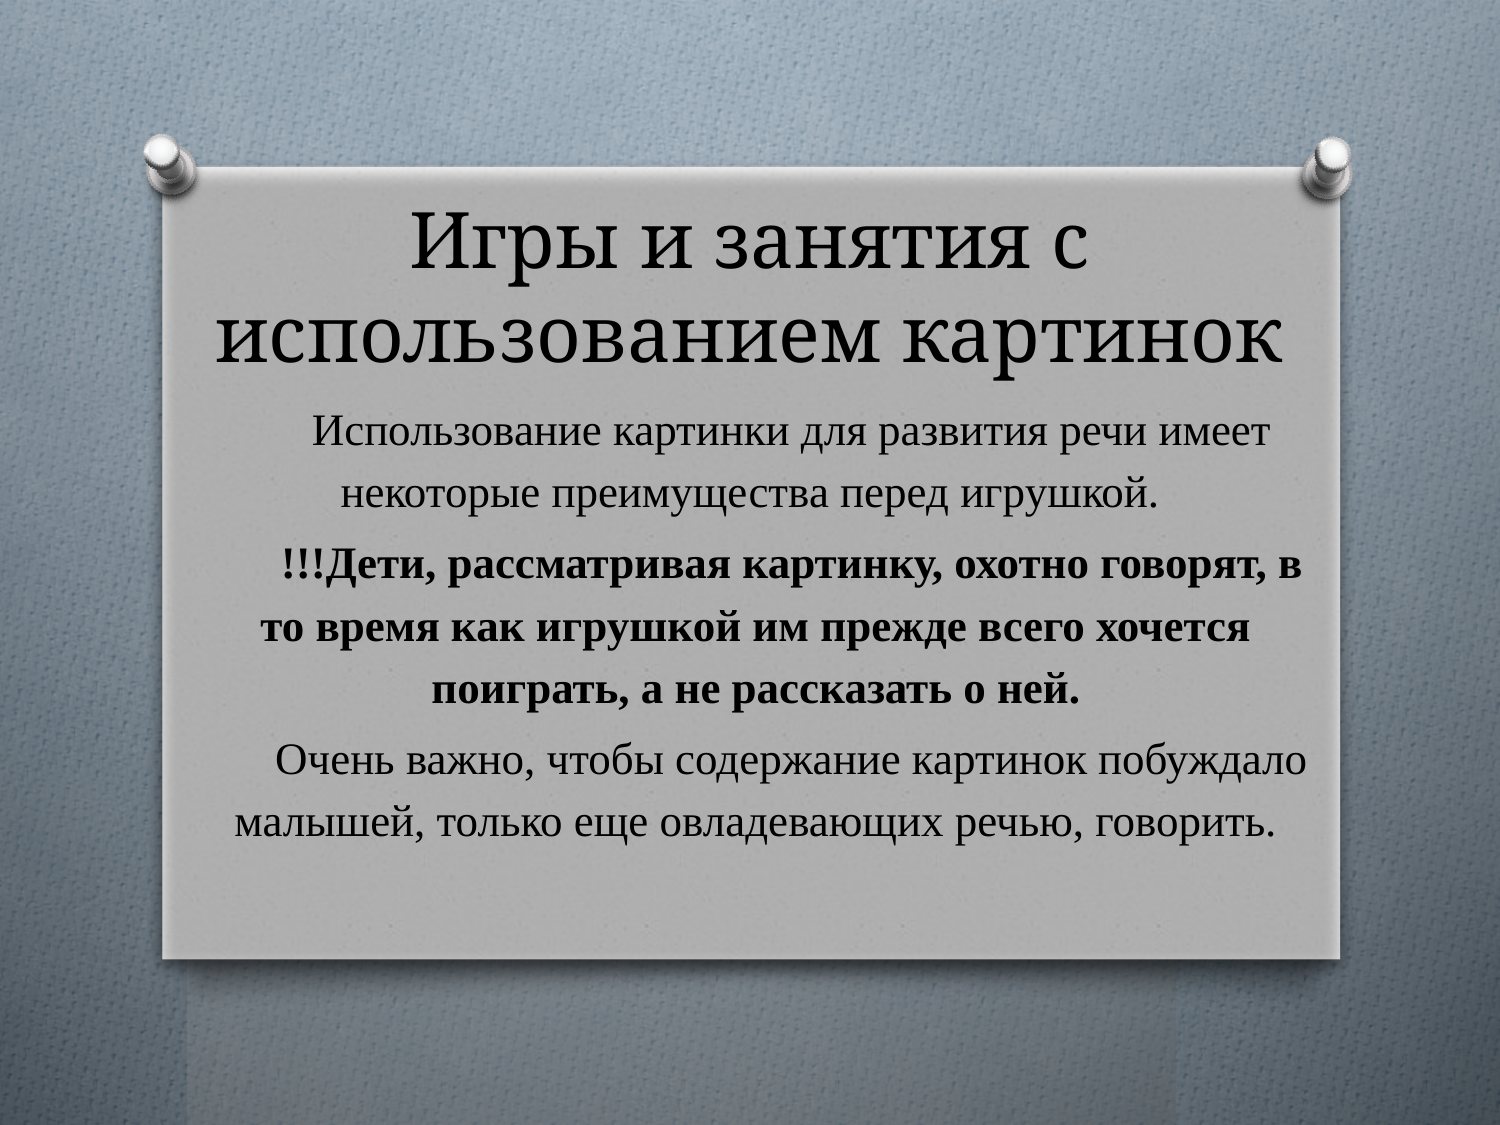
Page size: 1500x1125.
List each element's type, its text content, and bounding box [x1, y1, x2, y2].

title Игры и занятия с использованием картинок [194, 172, 1306, 385]
picture [112, 100, 235, 223]
subtitle Использование картинки для развития речи имеет некоторые преимущества перед игрушкой. !!!Дети, рассматривая картинку, охотно говорят, в то время как игрушкой им прежде всего хочется поиграть, а не рассказать о ней. Очень важно, чтобы содержание картинок побуждало малышей, только еще овладевающих речью, говорить. [183, 385, 1329, 929]
picture [1274, 109, 1396, 230]
